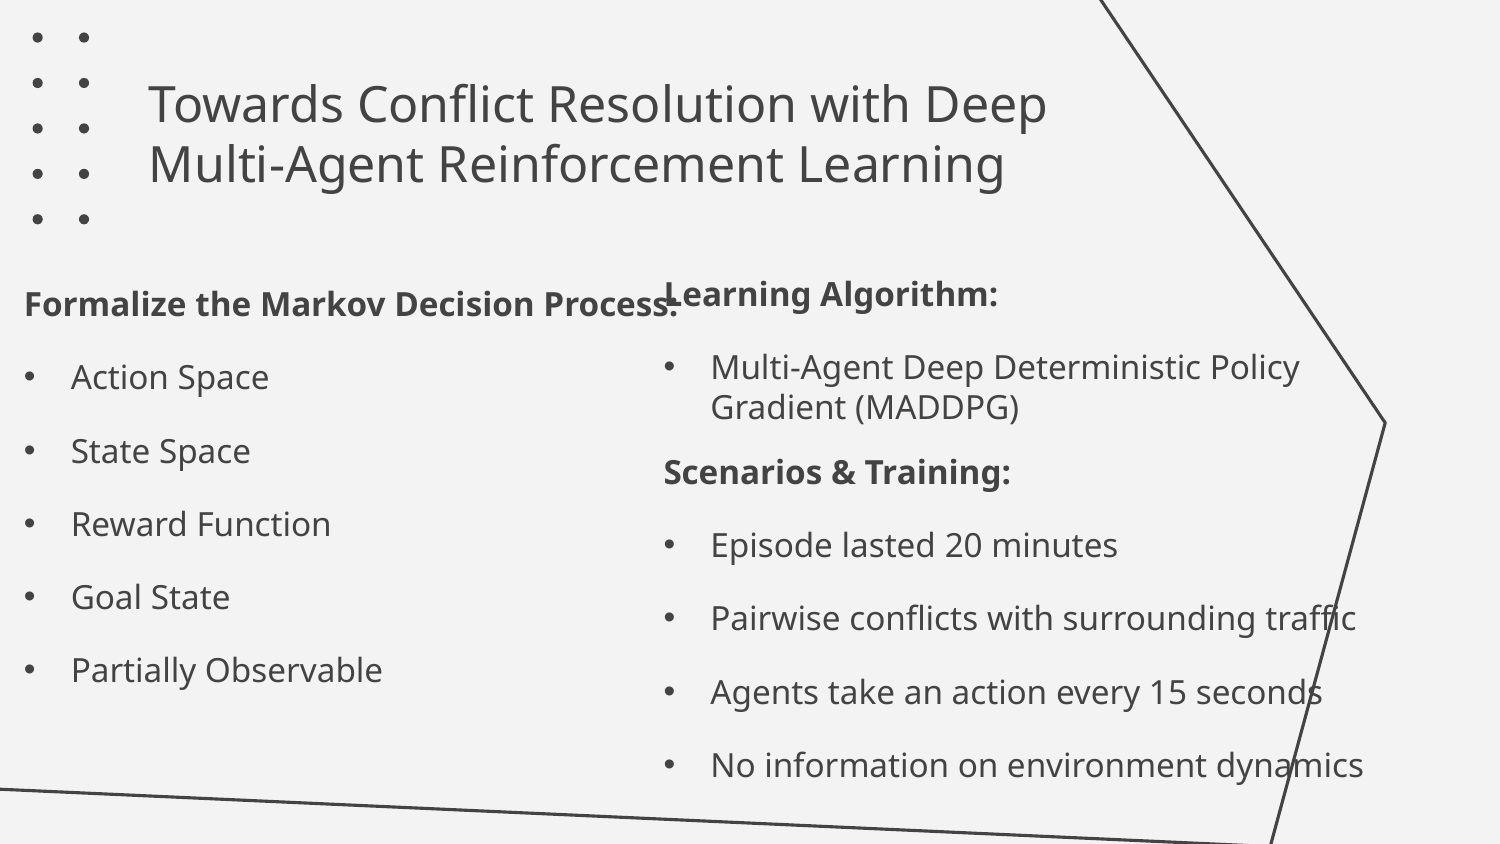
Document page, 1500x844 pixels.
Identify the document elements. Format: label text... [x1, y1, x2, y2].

text_box Learning Algorithm: Multi-Agent Deep Deterministic Policy Gradient (MADDPG) [648, 257, 1407, 376]
subtitle Formalize the Markov Decision Process: Action Space State Space Reward Function Goal State Partially Observable [8, 268, 767, 386]
title Towards Conflict Resolution with Deep Multi-Agent Reinforcement Learning [133, 48, 1187, 208]
text_box Scenarios & Training: Episode lasted 20 minutes Pairwise conflicts with surrounding traffic Agents take an action every 15 seconds No information on environment dynamics [648, 436, 1407, 554]
